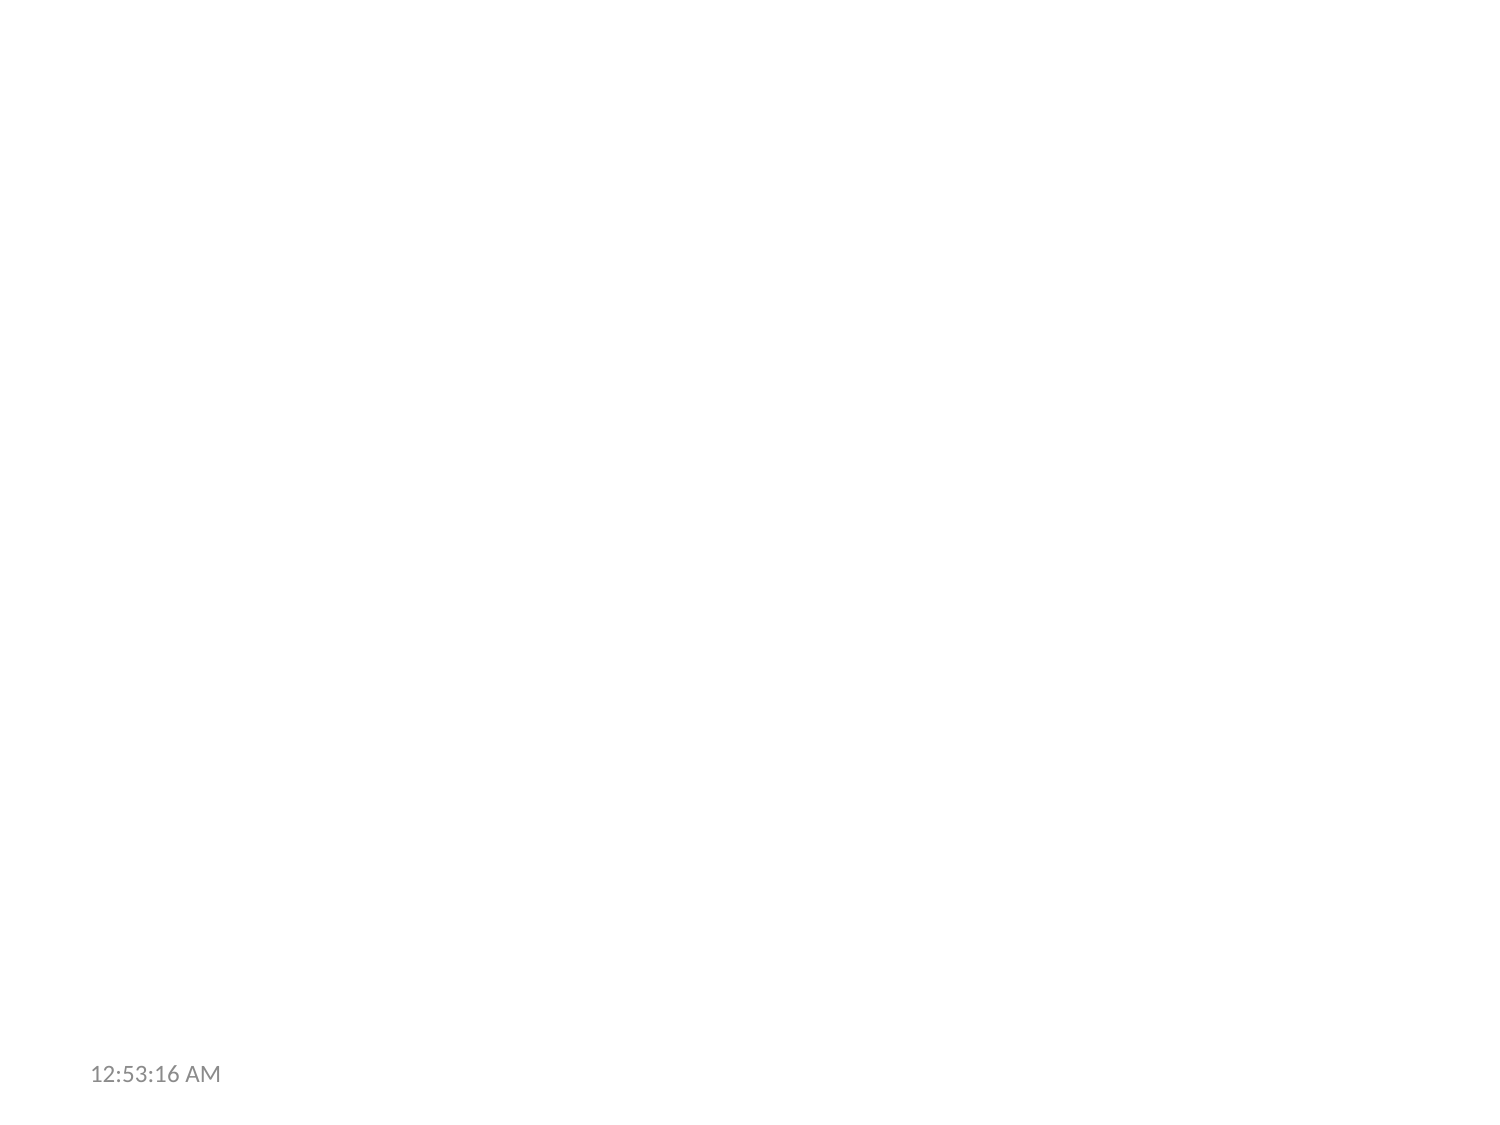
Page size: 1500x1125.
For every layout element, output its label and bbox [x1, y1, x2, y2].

slide_number [75, 1042, 425, 1103]
